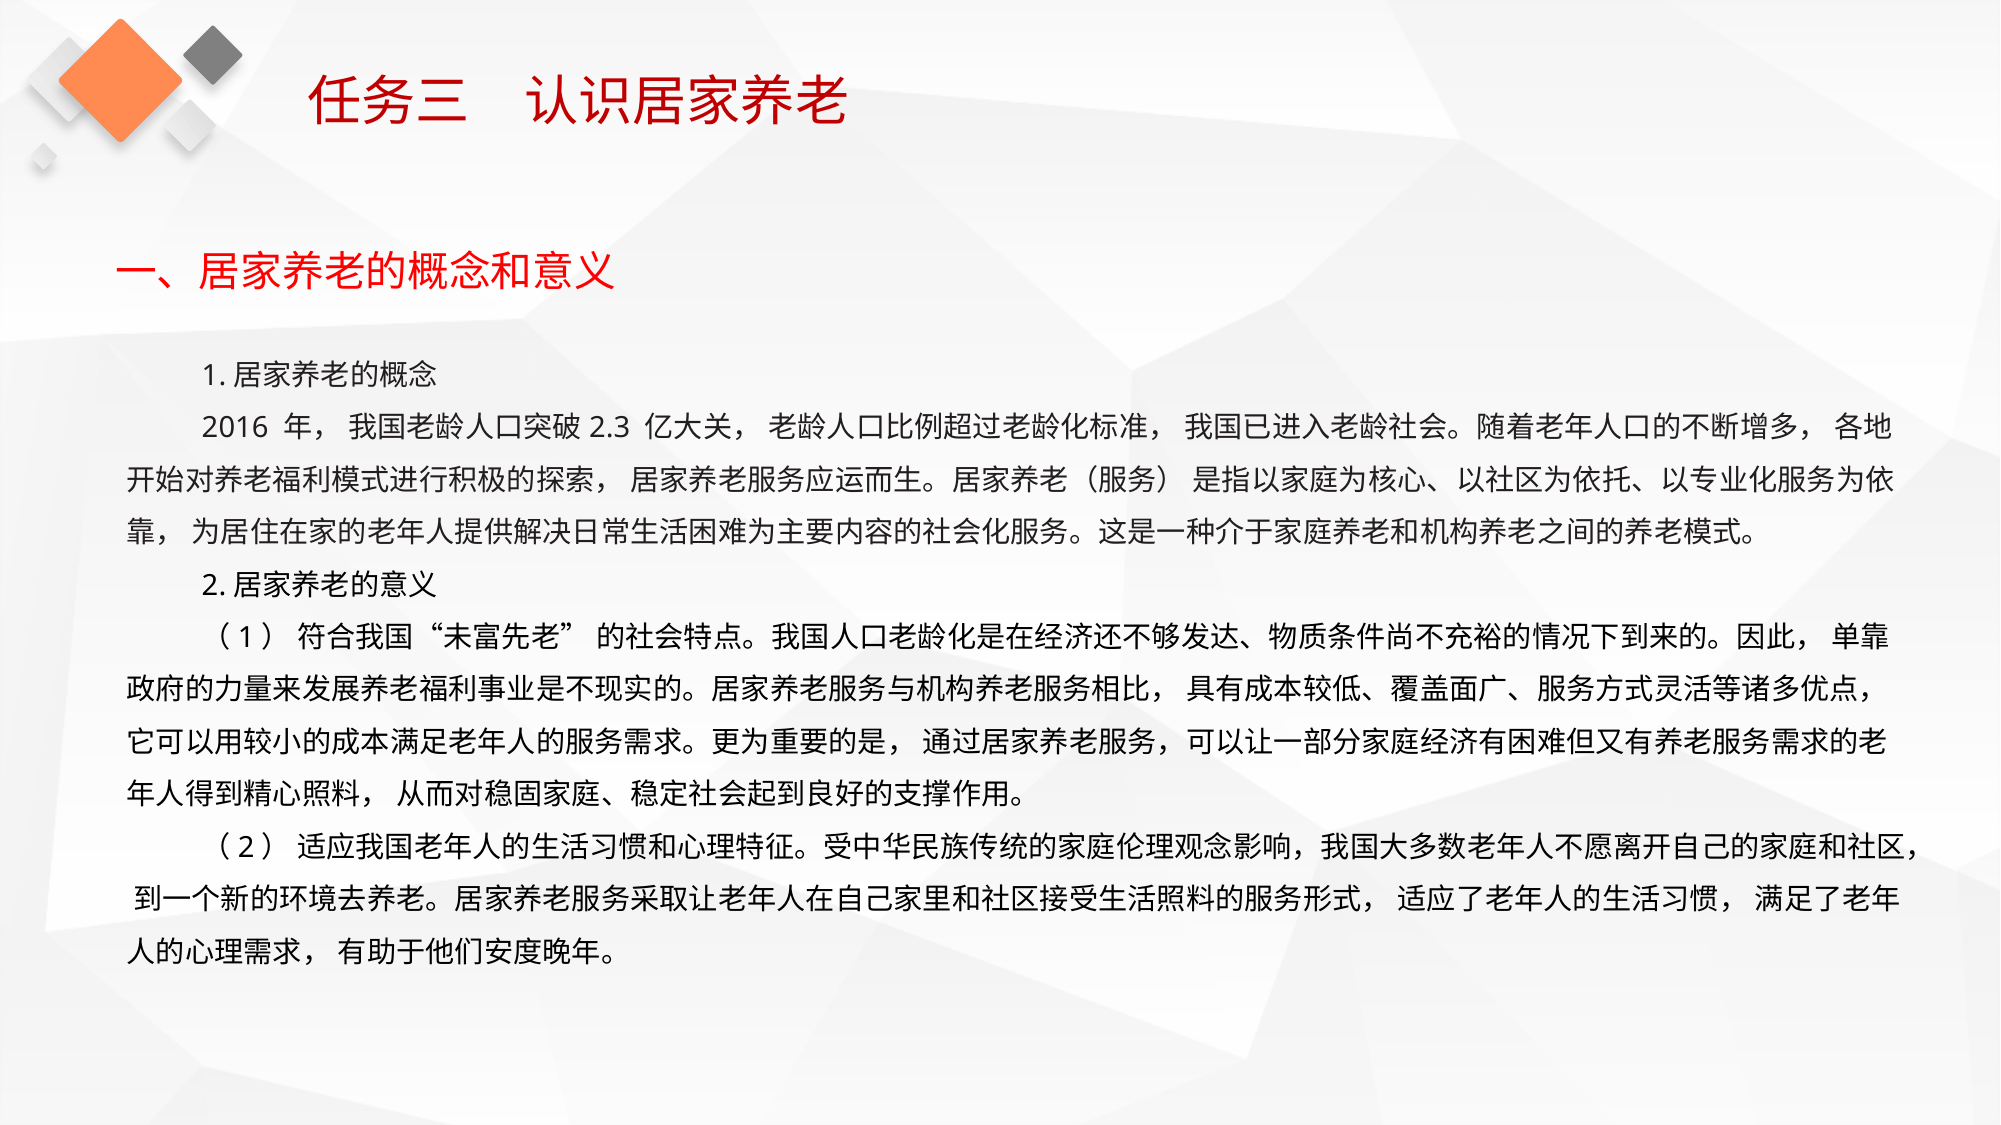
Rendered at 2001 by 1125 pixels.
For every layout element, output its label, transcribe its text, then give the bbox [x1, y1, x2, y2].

text_box 一、居家养老的概念和意义 [100, 236, 1188, 302]
picture [0, 0, 2000, 1125]
text_box 1.居家养老的概念 2016 年， 我国老龄人口突破2.3 亿大关， 老龄人口比例超过老龄化标准， 我国已进入老龄社会。随着老年人口的不断增多， 各地开始对养老福利模式进行积极的探索， 居家养老服务应运而生。居家养老（服务） 是指以家庭为核心、以社区为依托、以专业化服务为依靠， 为居住在家的老年人提供解决日常生活困难为主要内容的社会化服务。这是一种介于家庭养老和机构养老之间的养老模式。 2.居家养老的意义 （1） 符合我国“未富先老” 的社会特点。我国人口老龄化是在经济还不够发达、物质条件尚不充裕的情况下到来的。因此， 单靠政府的力量来发展养老福利事业是不现实的。居家养老服务与机构养老服务相比， 具有成本较低、覆盖面广、服务方式灵活等诸多优点， 它可以用较小的成本满足老年人的服务需求。更为重要的是， 通过居家养老服务，可以让一部分家庭经济有困难但又有养老服务需求的老年人得到精心照料， 从而对稳固家庭、稳定社会起到良好的支撑作用。 （2） 适应我国老年人的生活习惯和心理特征。受中华民族传统的家庭伦理观念影响，我国大多数老年人不愿离开自己的家庭和社区， 到一个新的环境去养老。居家养老服务采取让老年人在自己家里和社区接受生活照料的服务形式， 适应了老年人的生活习惯， 满足了老年人的心理需求， 有助于他们安度晚年。 [111, 331, 1926, 976]
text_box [34, 33, 235, 166]
text_box 任务三 认识居家养老 [292, 58, 1380, 139]
